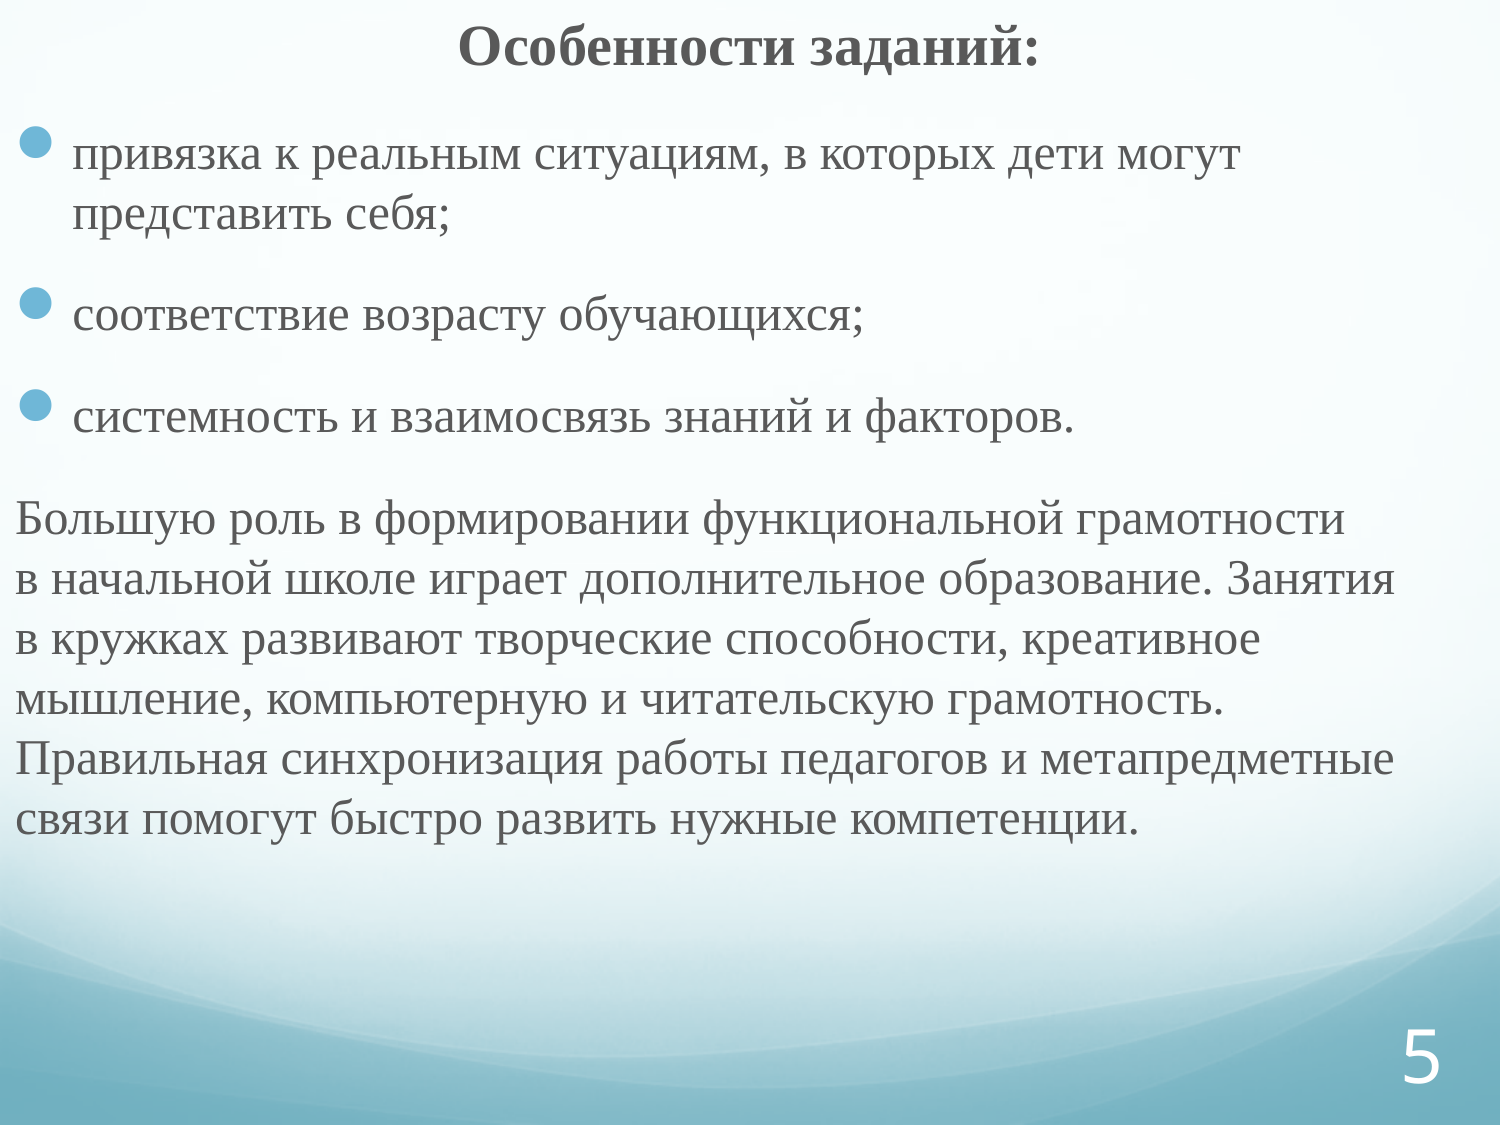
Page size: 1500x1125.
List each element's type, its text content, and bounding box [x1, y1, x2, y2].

slide_number 5 [1295, 1029, 1459, 1090]
footer [43, 1029, 838, 1090]
list Особенности заданий: привязка к реальным ситуациям, в которых дети могут представить себя; соответствие возрасту обучающихся; системность и взаимосвязь знаний и факторов. Большую роль в формировании функциональной грамотности в начальной школе играет дополнительное образование. Занятия в кружках развивают творческие способности, креативное мышление, компьютерную и читательскую грамотность. Правильная синхронизация работы педагогов и метапредметные связи помогут быстро развить нужные компетенции. [0, 0, 1500, 1125]
